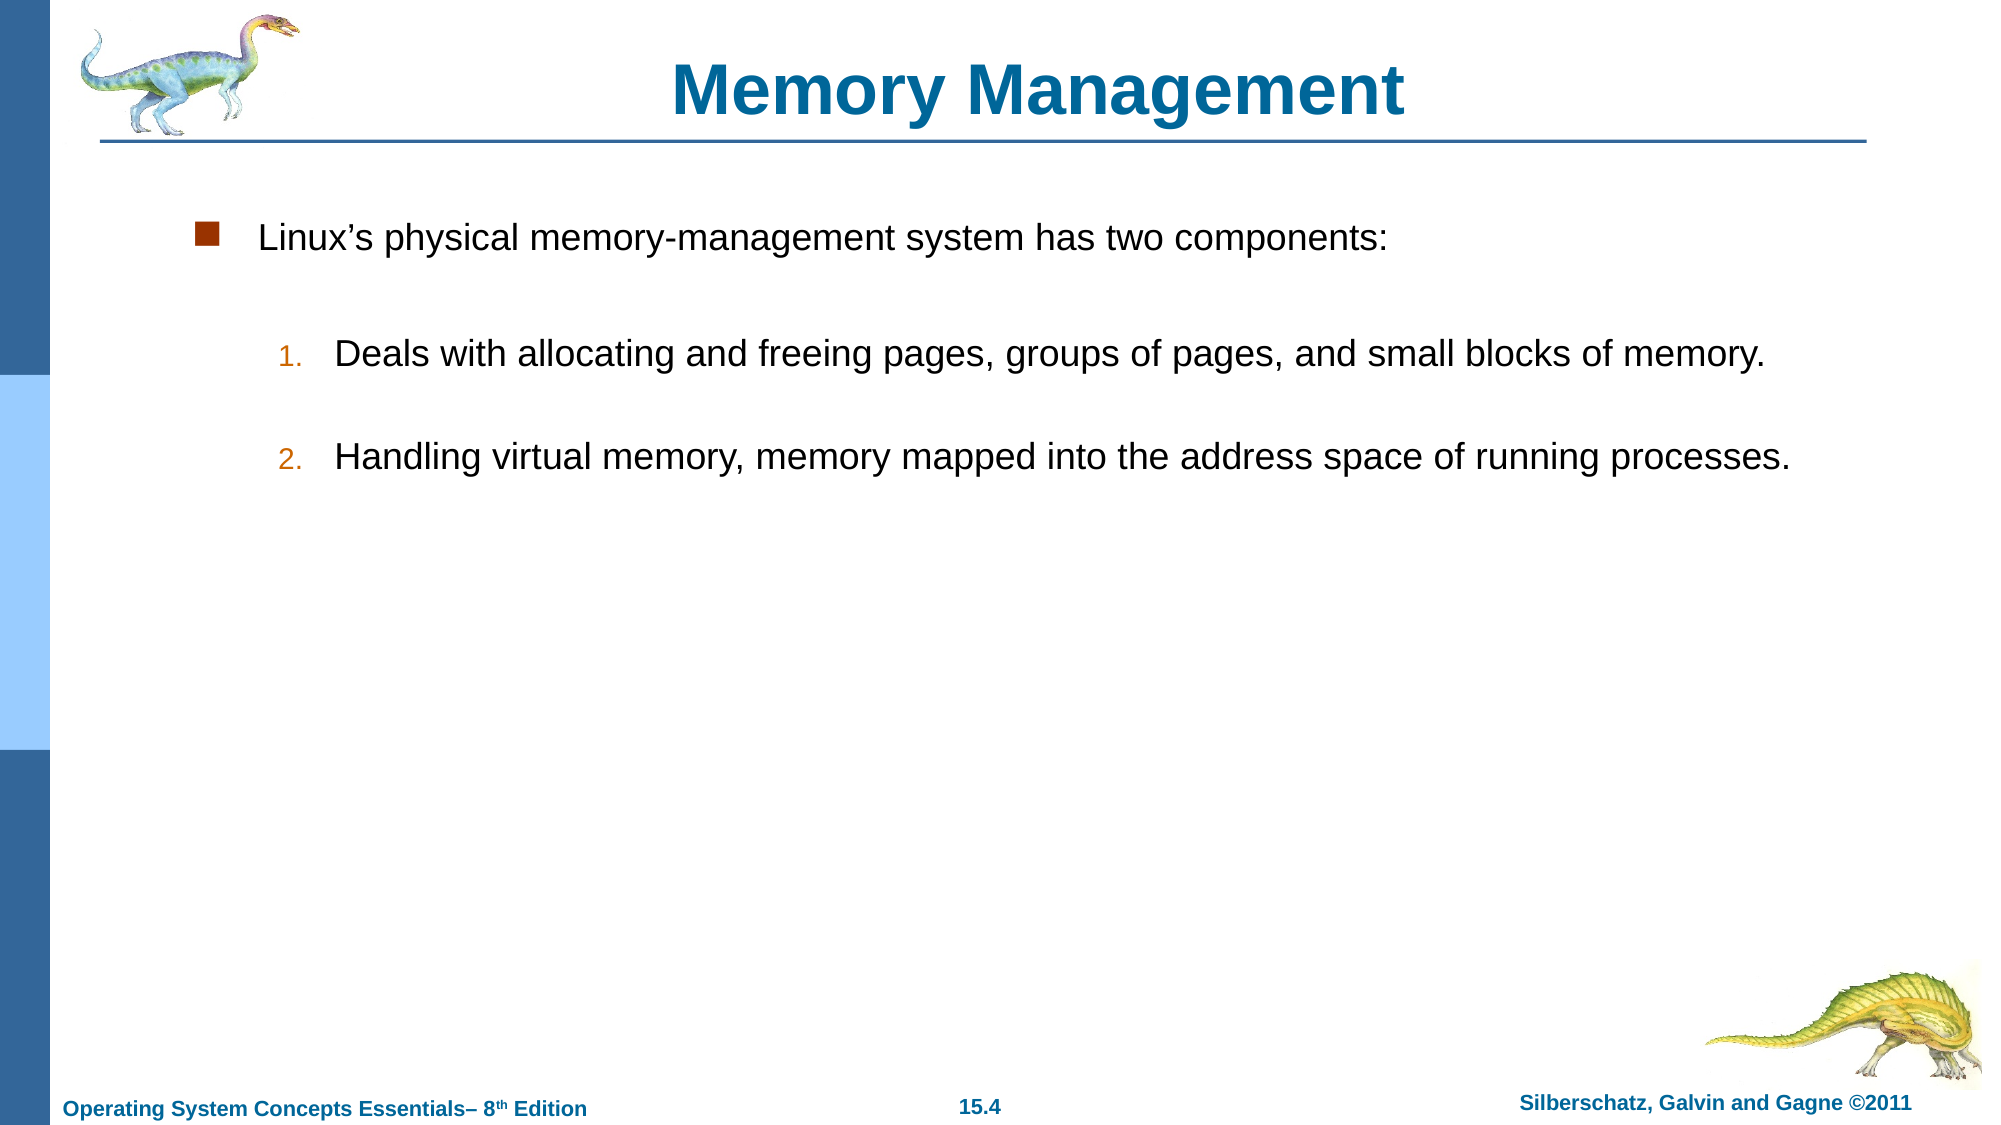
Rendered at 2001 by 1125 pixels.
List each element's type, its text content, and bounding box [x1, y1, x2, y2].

list Linux’s physical memory-management system has two components: Deals with allocating and freeing pages, groups of pages, and small blocks of memory. Handling virtual memory, memory mapped into the address space of running processes. [176, 202, 1854, 946]
picture [1700, 959, 1982, 1090]
picture [62, 0, 324, 149]
title Memory Management [176, 45, 1900, 141]
